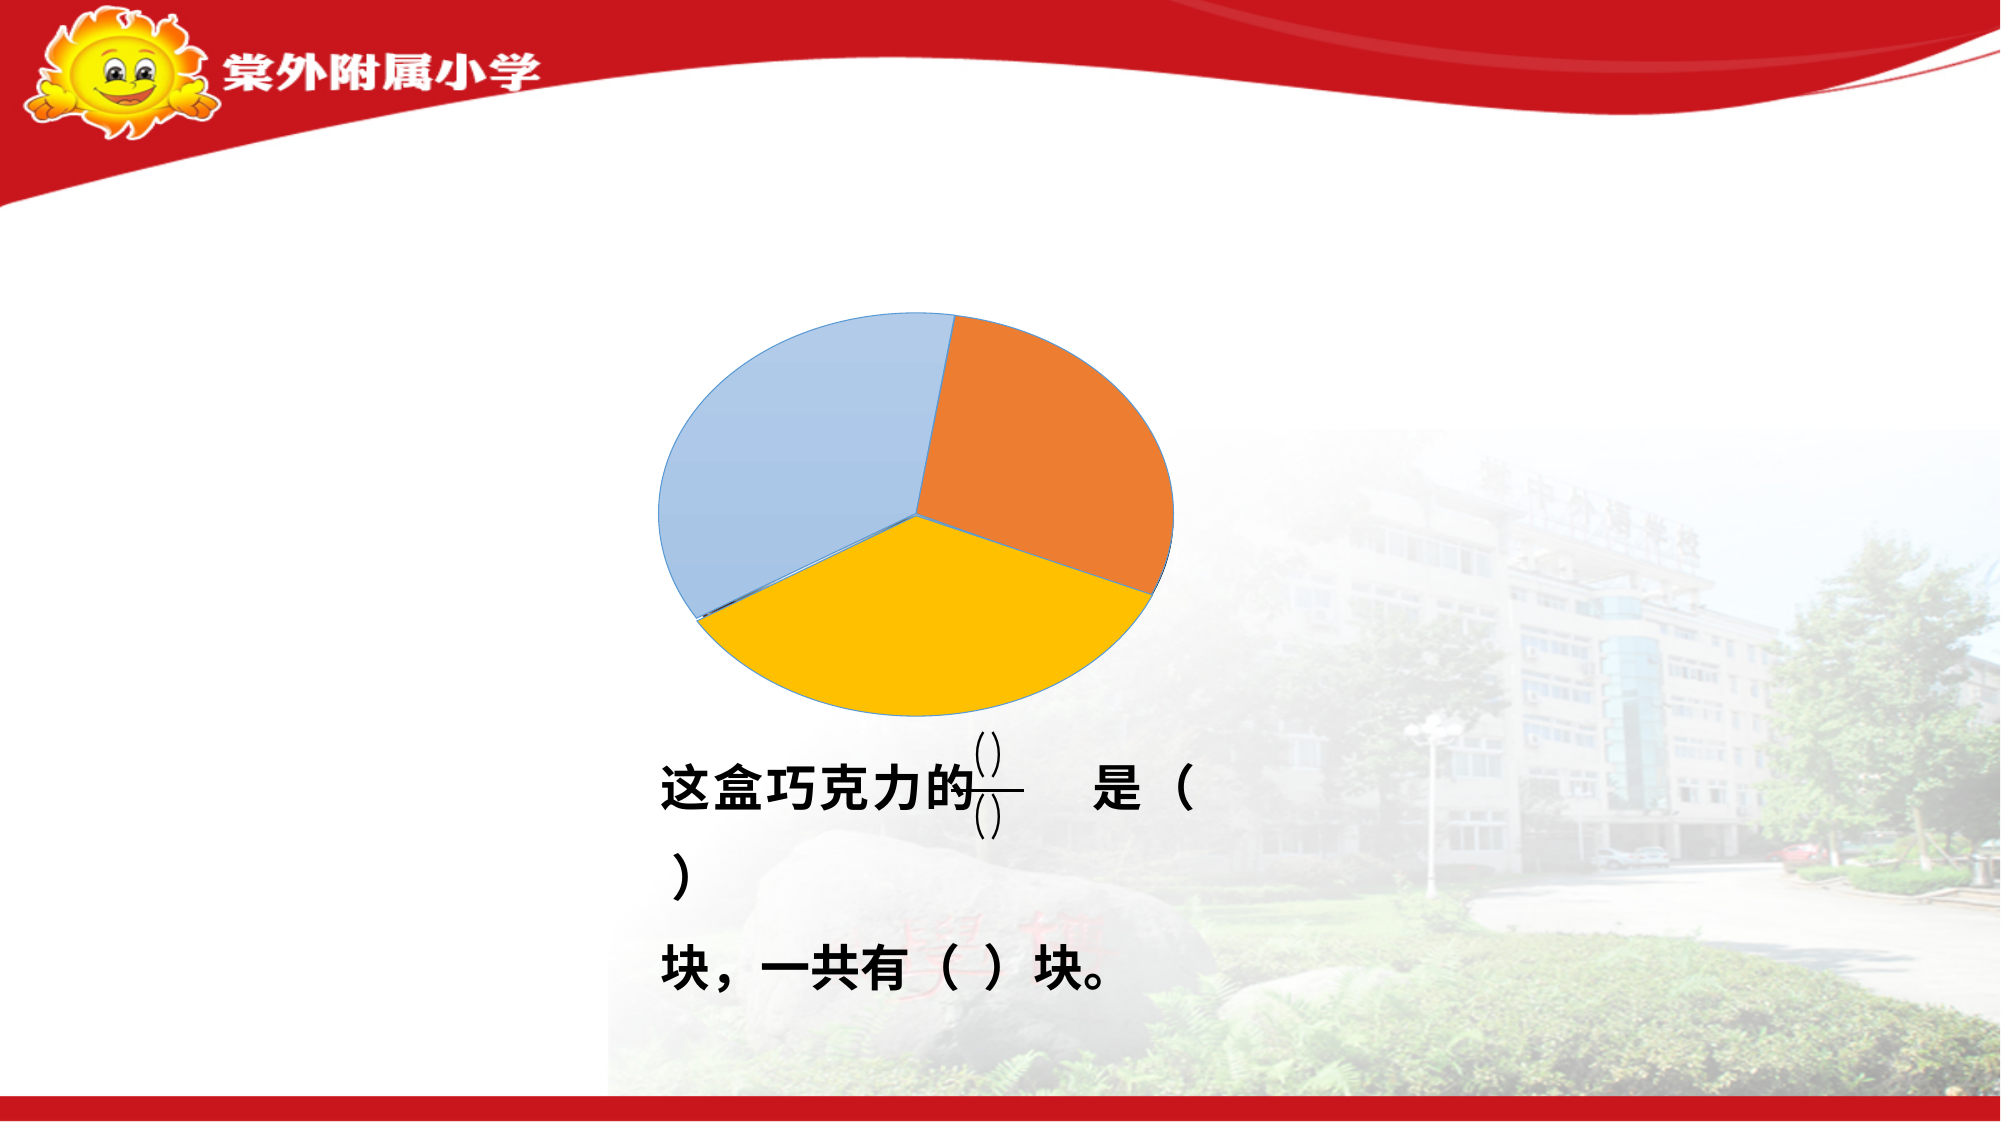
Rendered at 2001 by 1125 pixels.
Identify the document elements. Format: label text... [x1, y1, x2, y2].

text_box [952, 314, 1006, 325]
picture [0, 0, 2001, 1125]
text_box [855, 711, 977, 717]
text_box [825, 312, 954, 325]
text_box 这盒巧克力的 是（ ） 块，一共有（ ）块。 [645, 718, 1225, 1004]
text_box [666, 325, 1174, 711]
text_box [657, 463, 666, 563]
text_box [113, 218, 1746, 849]
